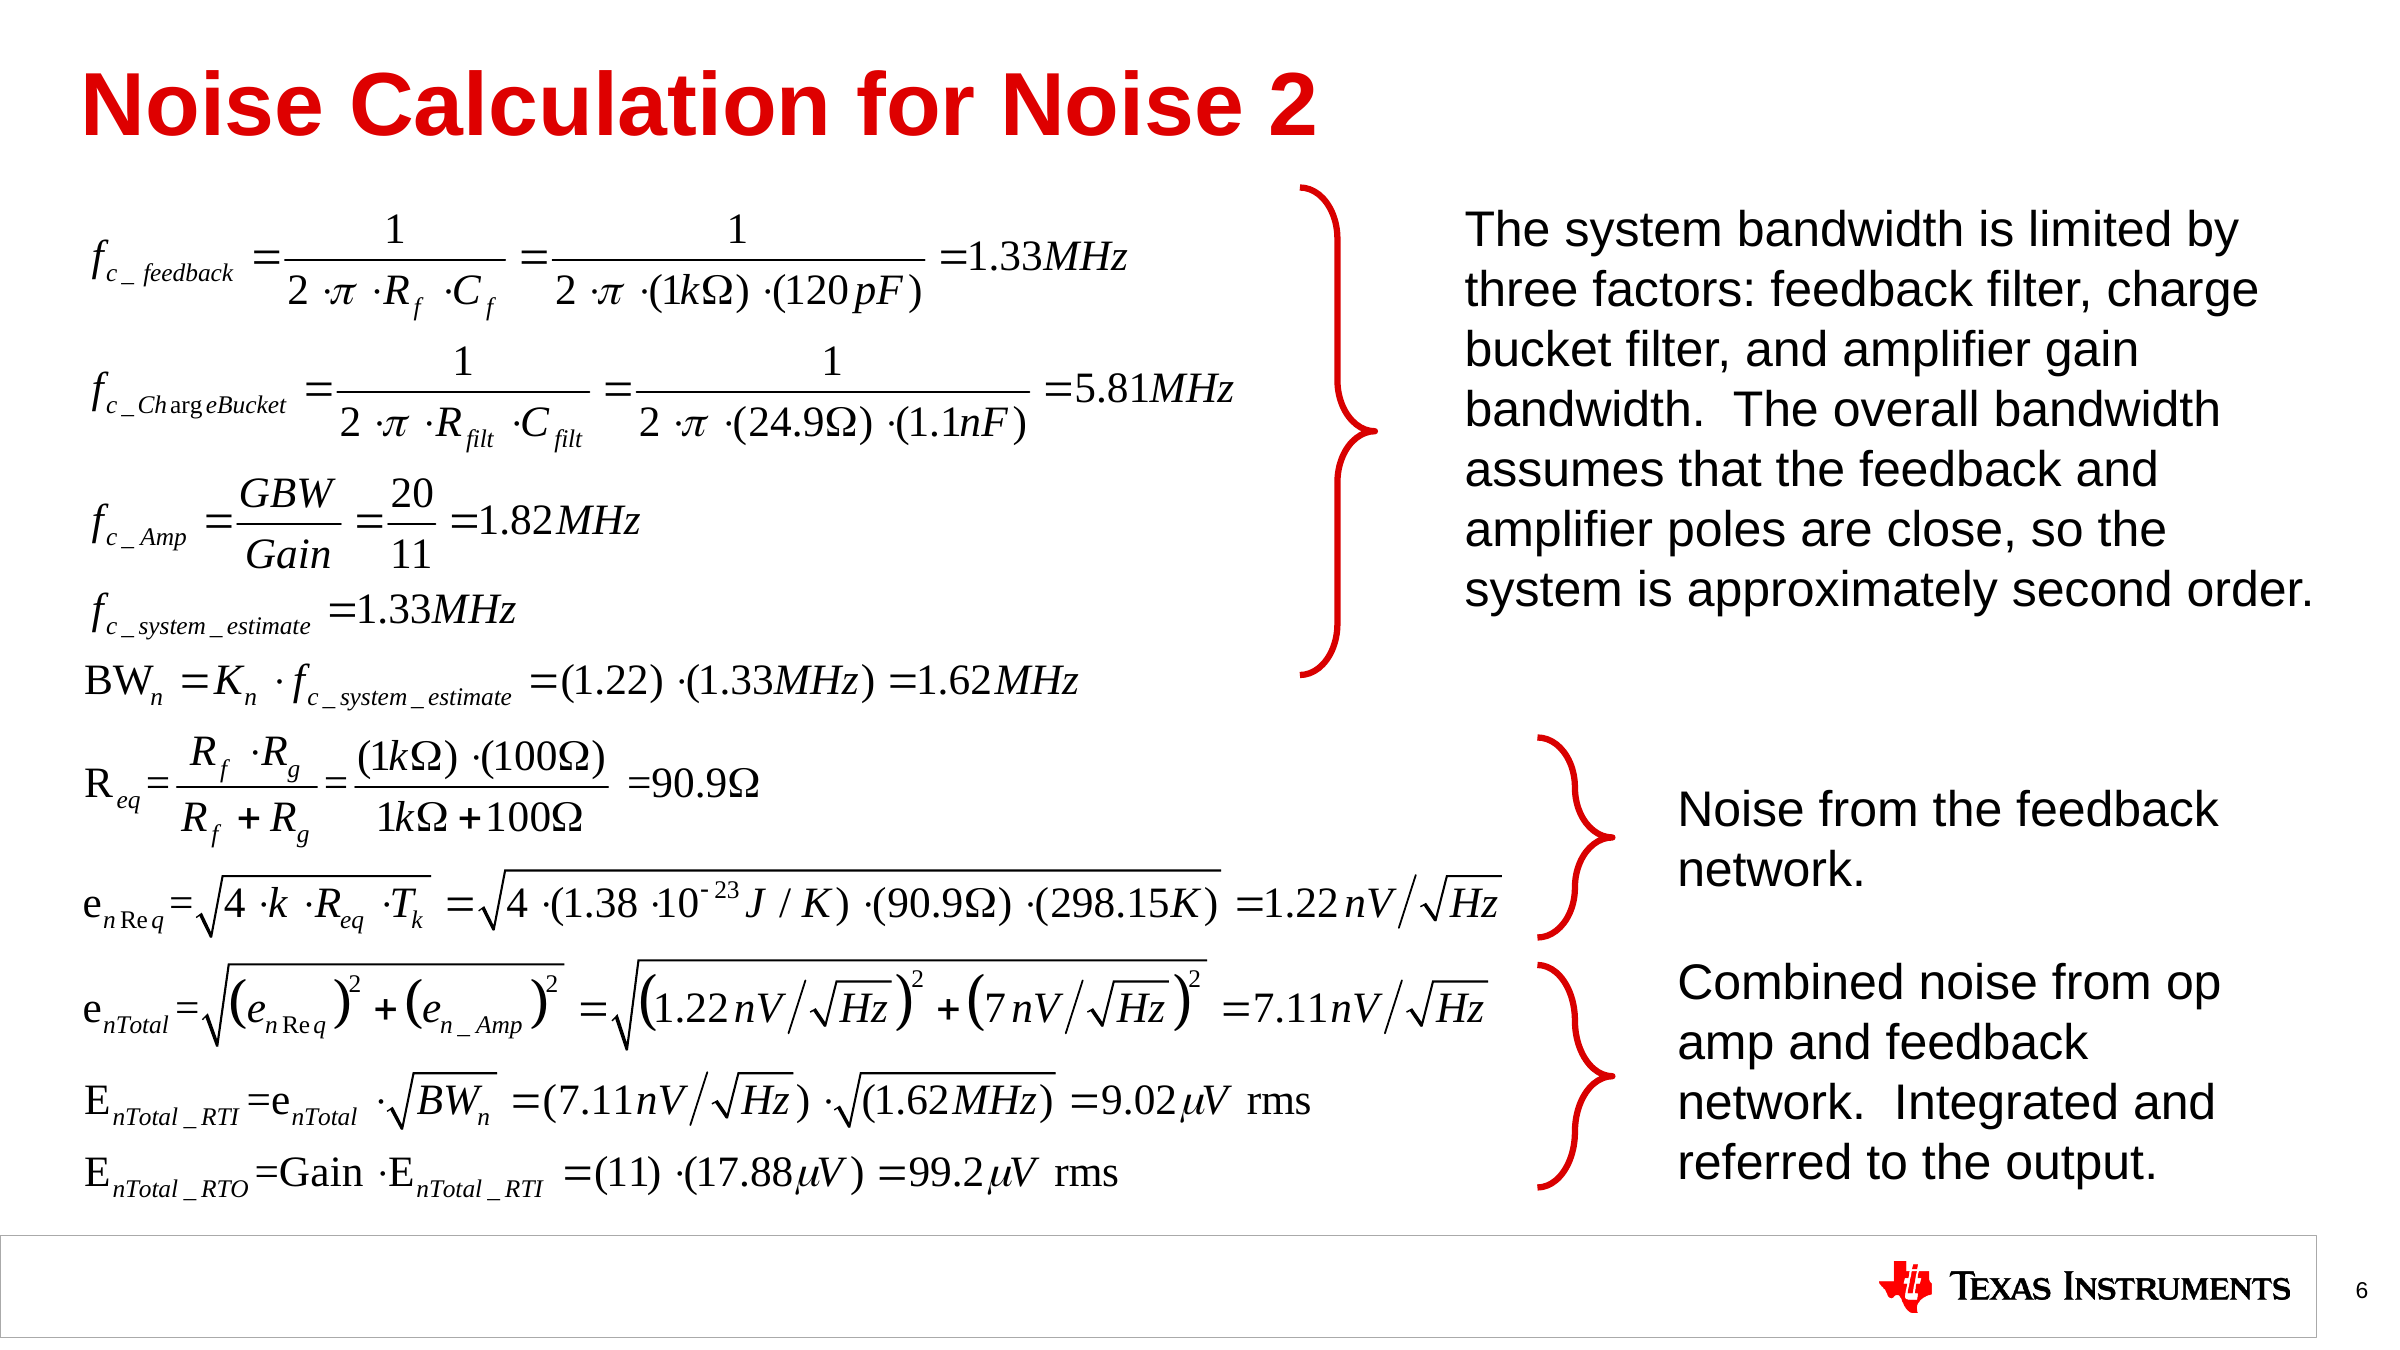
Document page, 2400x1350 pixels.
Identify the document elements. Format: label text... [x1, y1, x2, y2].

picture [1879, 1261, 2290, 1265]
text_box The system bandwidth is limited by three factors: feedback filter, charge bucket filter, and amplifier gain bandwidth. The overall bandwidth assumes that the feedback and amplifier poles are close, so the system is approximately second order. [1449, 188, 2338, 624]
text_box Combined noise from op amp and feedback network. Integrated and referred to the output. [1662, 942, 2300, 1198]
text_box [1299, 186, 1324, 198]
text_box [76, 199, 1510, 1213]
text_box [1537, 736, 1614, 939]
text_box [1537, 964, 1614, 1189]
text_box Noise from the feedback network. [1662, 769, 2388, 905]
slide_number 6 [1828, 1265, 2389, 1307]
title Noise Calculation for Noise 2 [60, 27, 2282, 189]
picture [1879, 1307, 2290, 1313]
